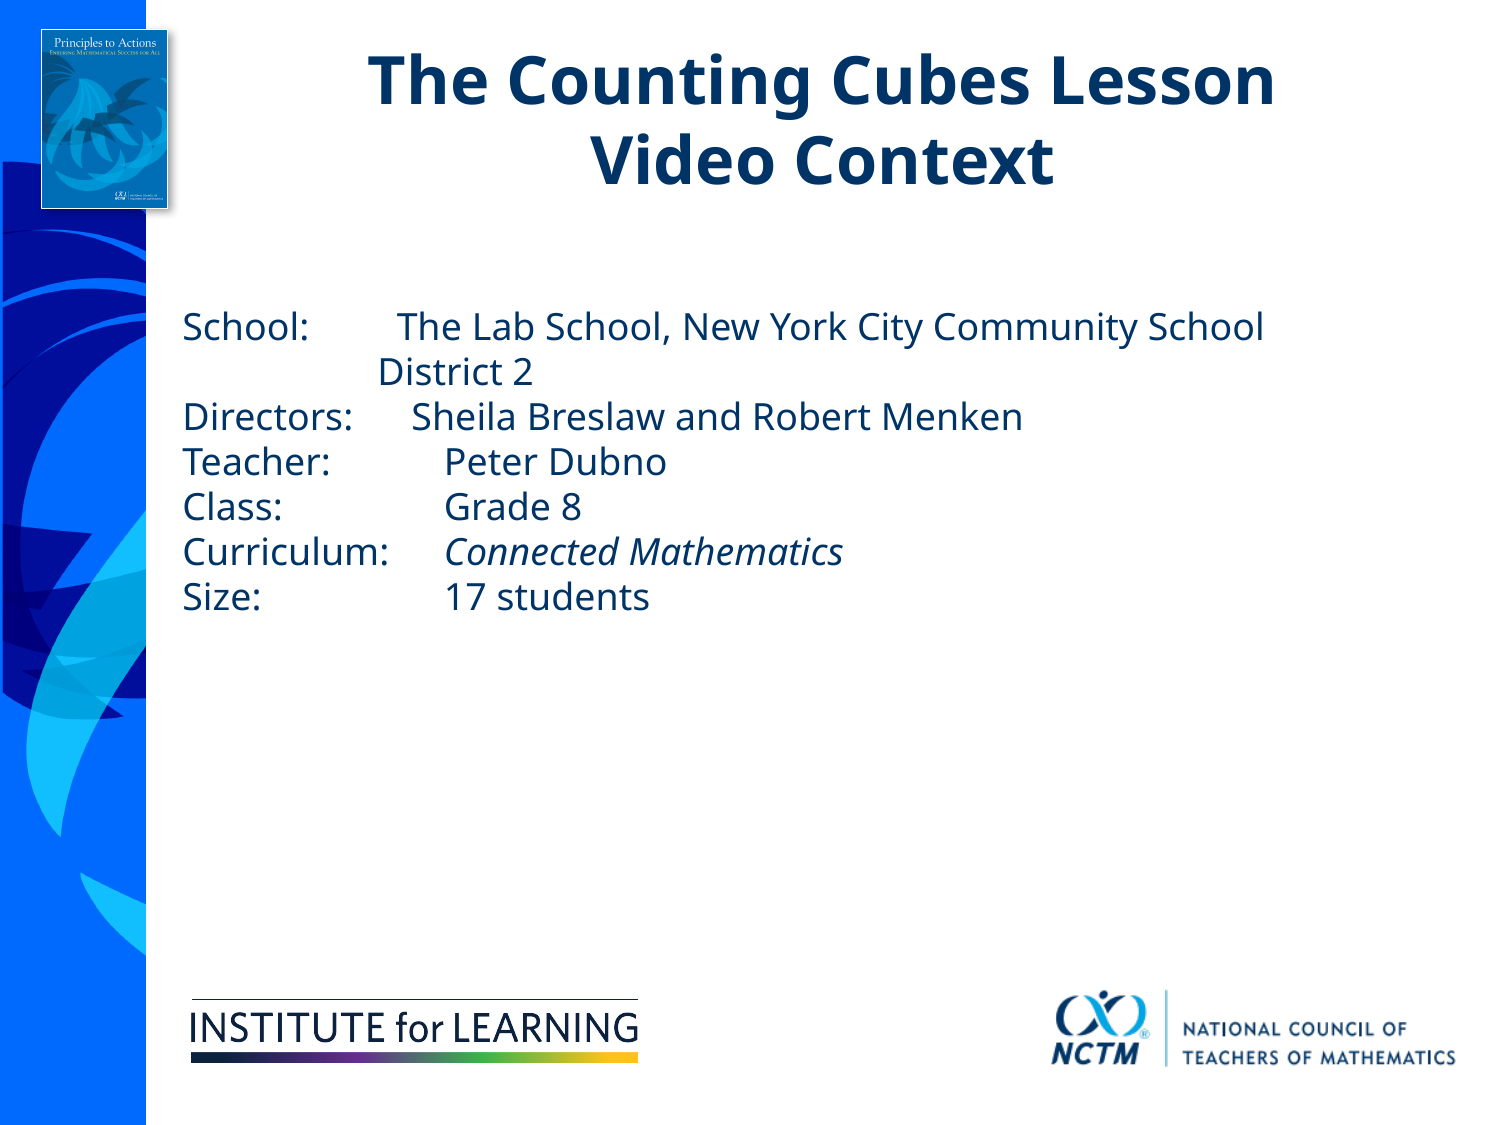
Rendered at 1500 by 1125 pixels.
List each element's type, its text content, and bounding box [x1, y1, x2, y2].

picture [1034, 969, 1474, 1085]
picture [0, 0, 168, 1125]
text_box School: The Lab School, New York City Community School District 2 Directors: Sheila Breslaw and Robert Menken Teacher: Peter Dubno Class: Grade 8 Curriculum: Connected Mathematics Size: 17 students [167, 295, 1459, 894]
picture [190, 999, 639, 1063]
text_box The Counting Cubes Lesson Video Context [174, 29, 1500, 206]
